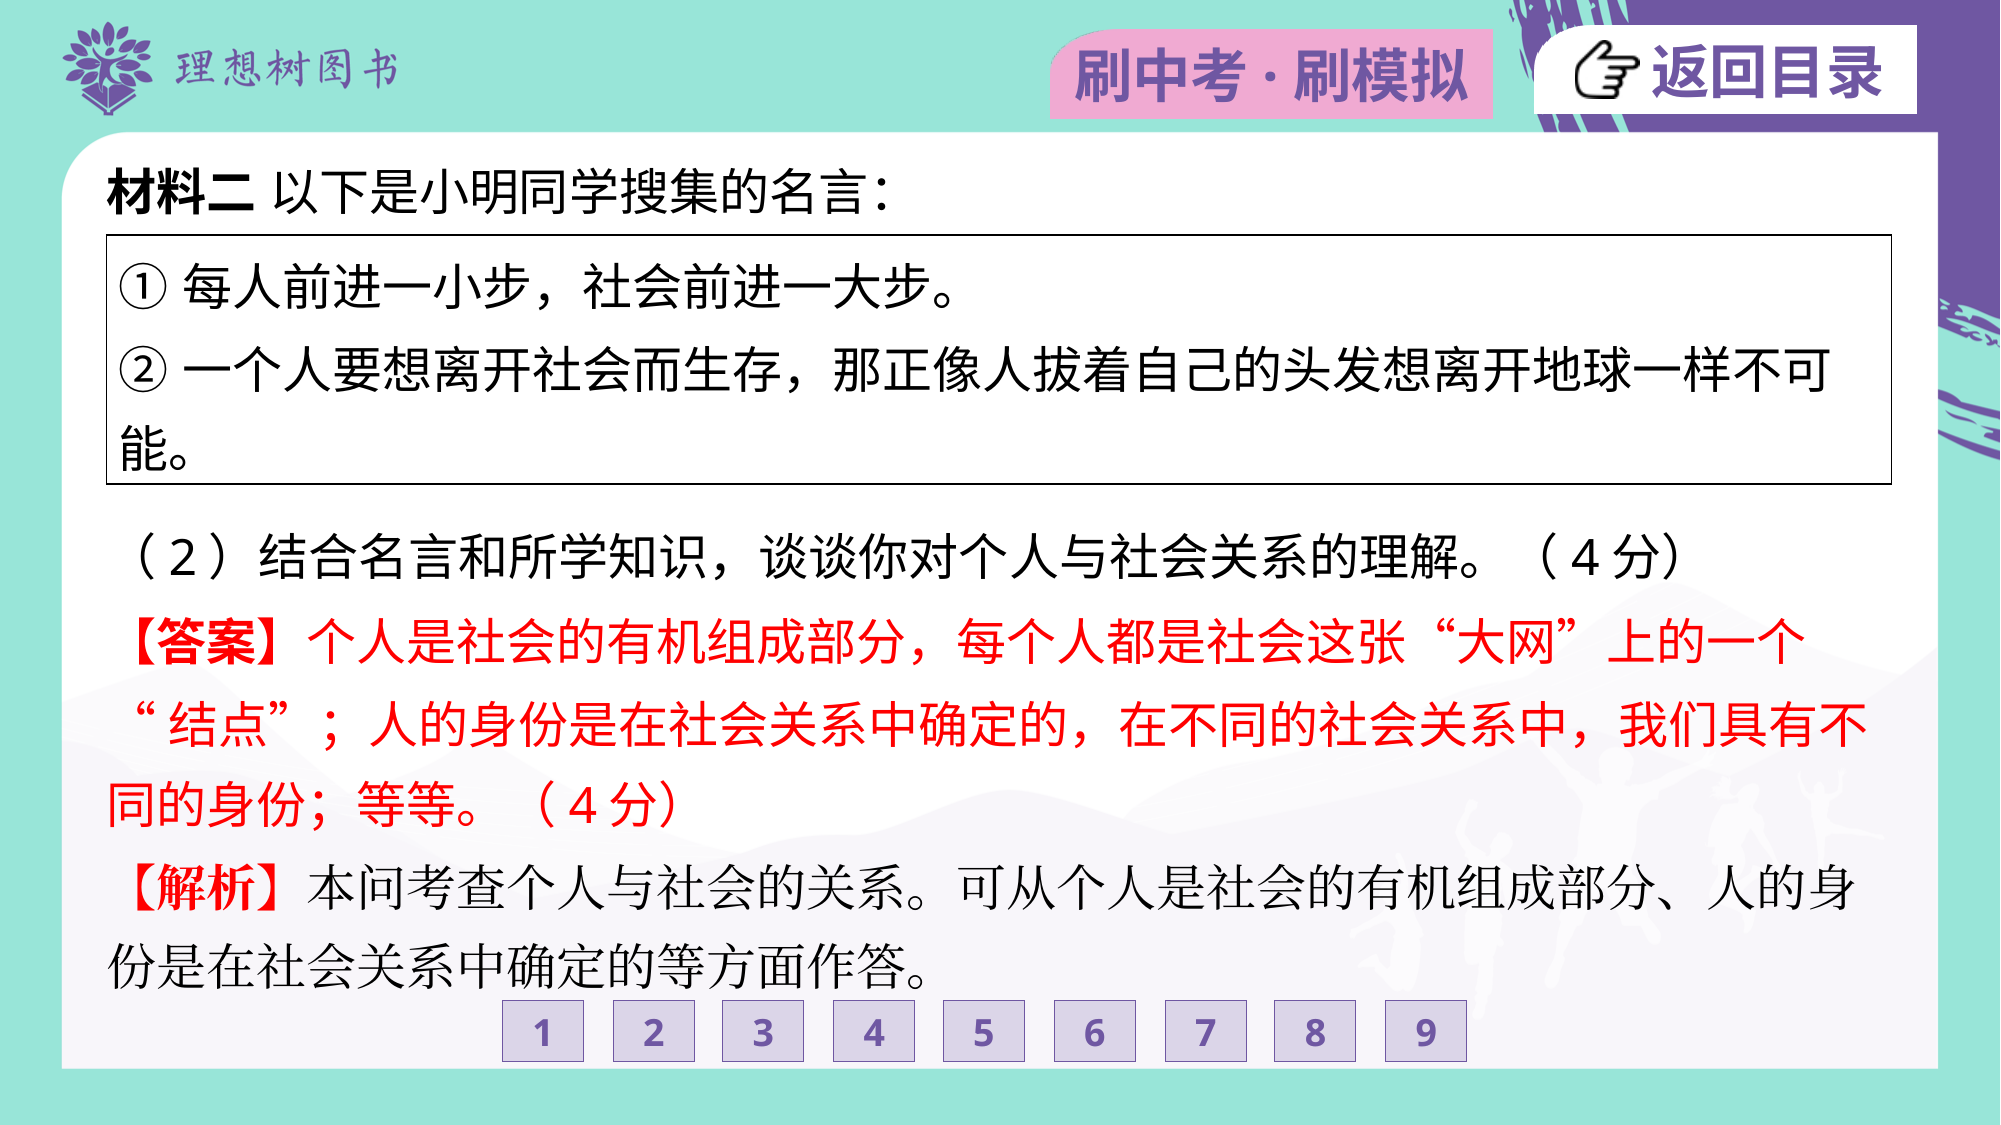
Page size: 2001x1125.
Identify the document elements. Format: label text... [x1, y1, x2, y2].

table_header ①每人前进一小步，社会前进一大步。 ②一个人要想离开社会而生存，那正像人拔着自己的头发想离开地球一样不可 能。 [107, 236, 1891, 483]
text_box 【答案】个人是社会的有机组成部分，每个人都是社会这张“大网”上的一个 “结点”；人的身份是在社会关系中确定的，在不同的社会关系中，我们具有不 同的身份；等等。（4分） [106, 587, 1895, 826]
text_box 【解析】本问考查个人与社会的关系。可从个人是社会的有机组成部分、人的身 份是在社会关系中确定的等方面作答。 [106, 833, 1895, 988]
text_box 材料二 以下是小明同学搜集的名言： [106, 141, 1895, 214]
picture [0, 0, 2000, 1125]
text_box （2）结合名言和所学知识，谈谈你对个人与社会关系的理解。（4分） [106, 505, 1895, 578]
